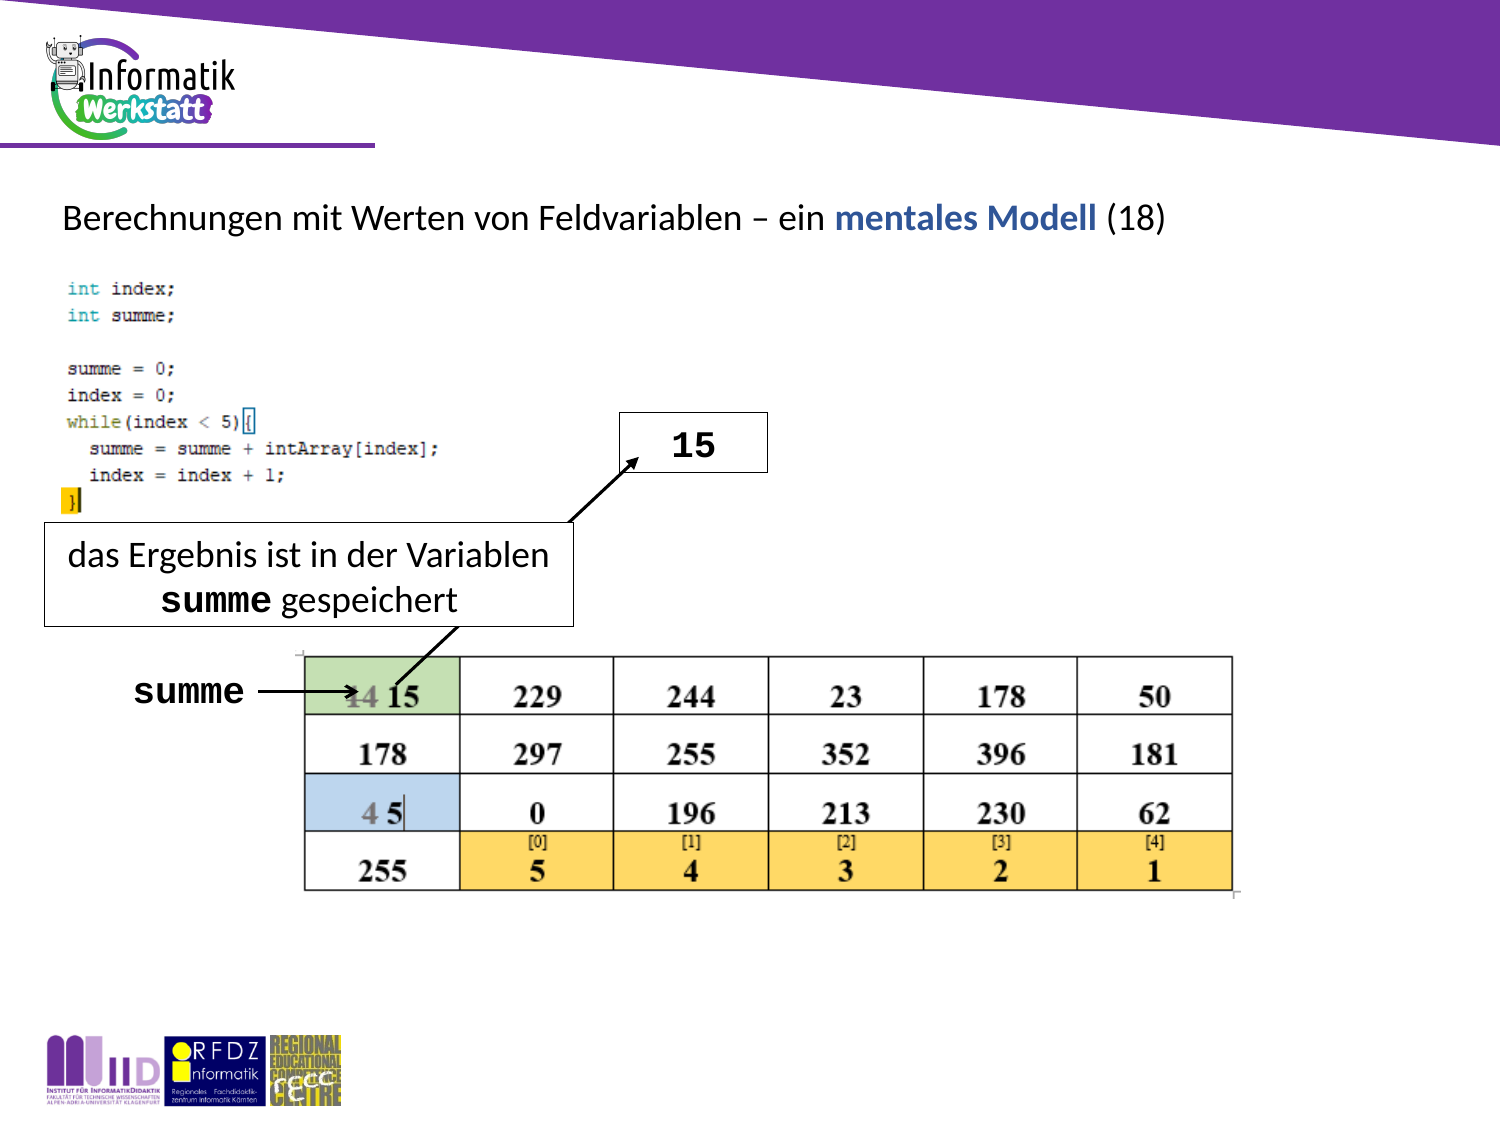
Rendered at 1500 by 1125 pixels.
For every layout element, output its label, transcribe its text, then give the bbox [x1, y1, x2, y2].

picture [61, 273, 450, 412]
text_box Berechnungen mit Werten von Feldvariablen – ein mentales Modell (18) [47, 185, 1252, 245]
picture [46, 35, 235, 140]
picture [46, 1032, 341, 1113]
picture [295, 650, 1241, 899]
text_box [44, 412, 769, 685]
text_box summe [117, 685, 267, 718]
